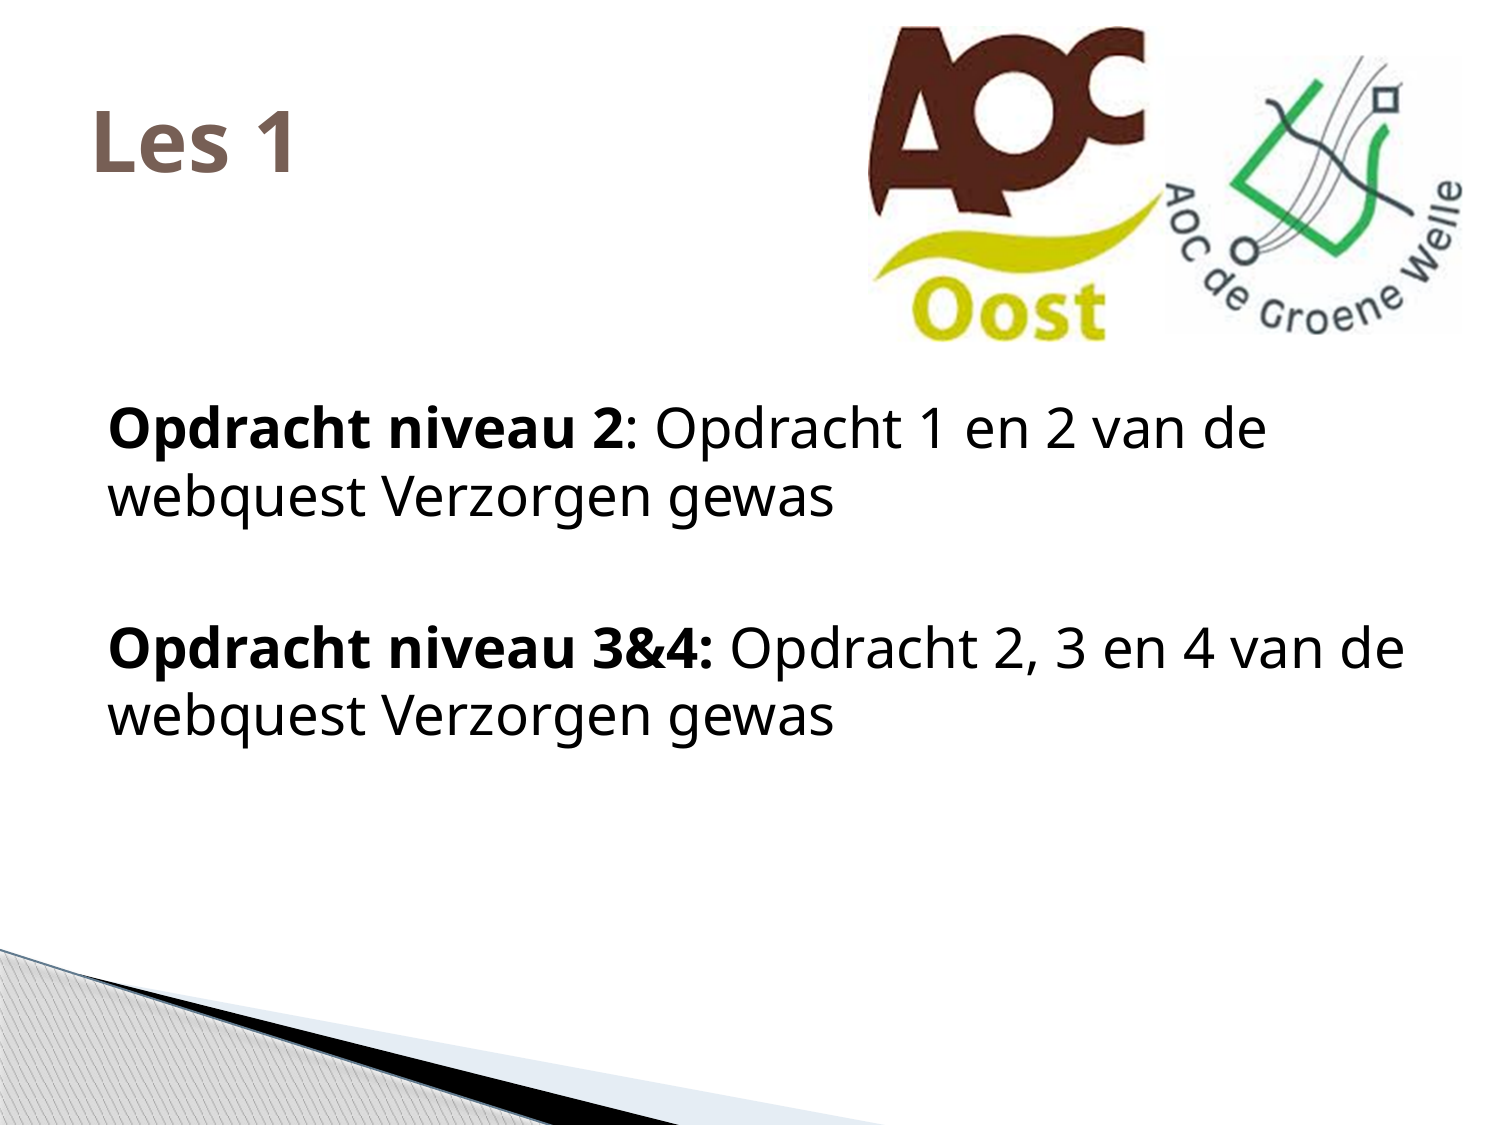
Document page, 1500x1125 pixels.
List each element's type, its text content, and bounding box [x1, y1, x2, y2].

title Les 1 [75, 45, 862, 233]
list Opdracht niveau 2: Opdracht 1 en 2 van de webquest Verzorgen gewas Opdracht niveau 3&4: Opdracht 2, 3 en 4 van de webquest Verzorgen gewas [75, 385, 1425, 986]
picture [867, 26, 1473, 365]
